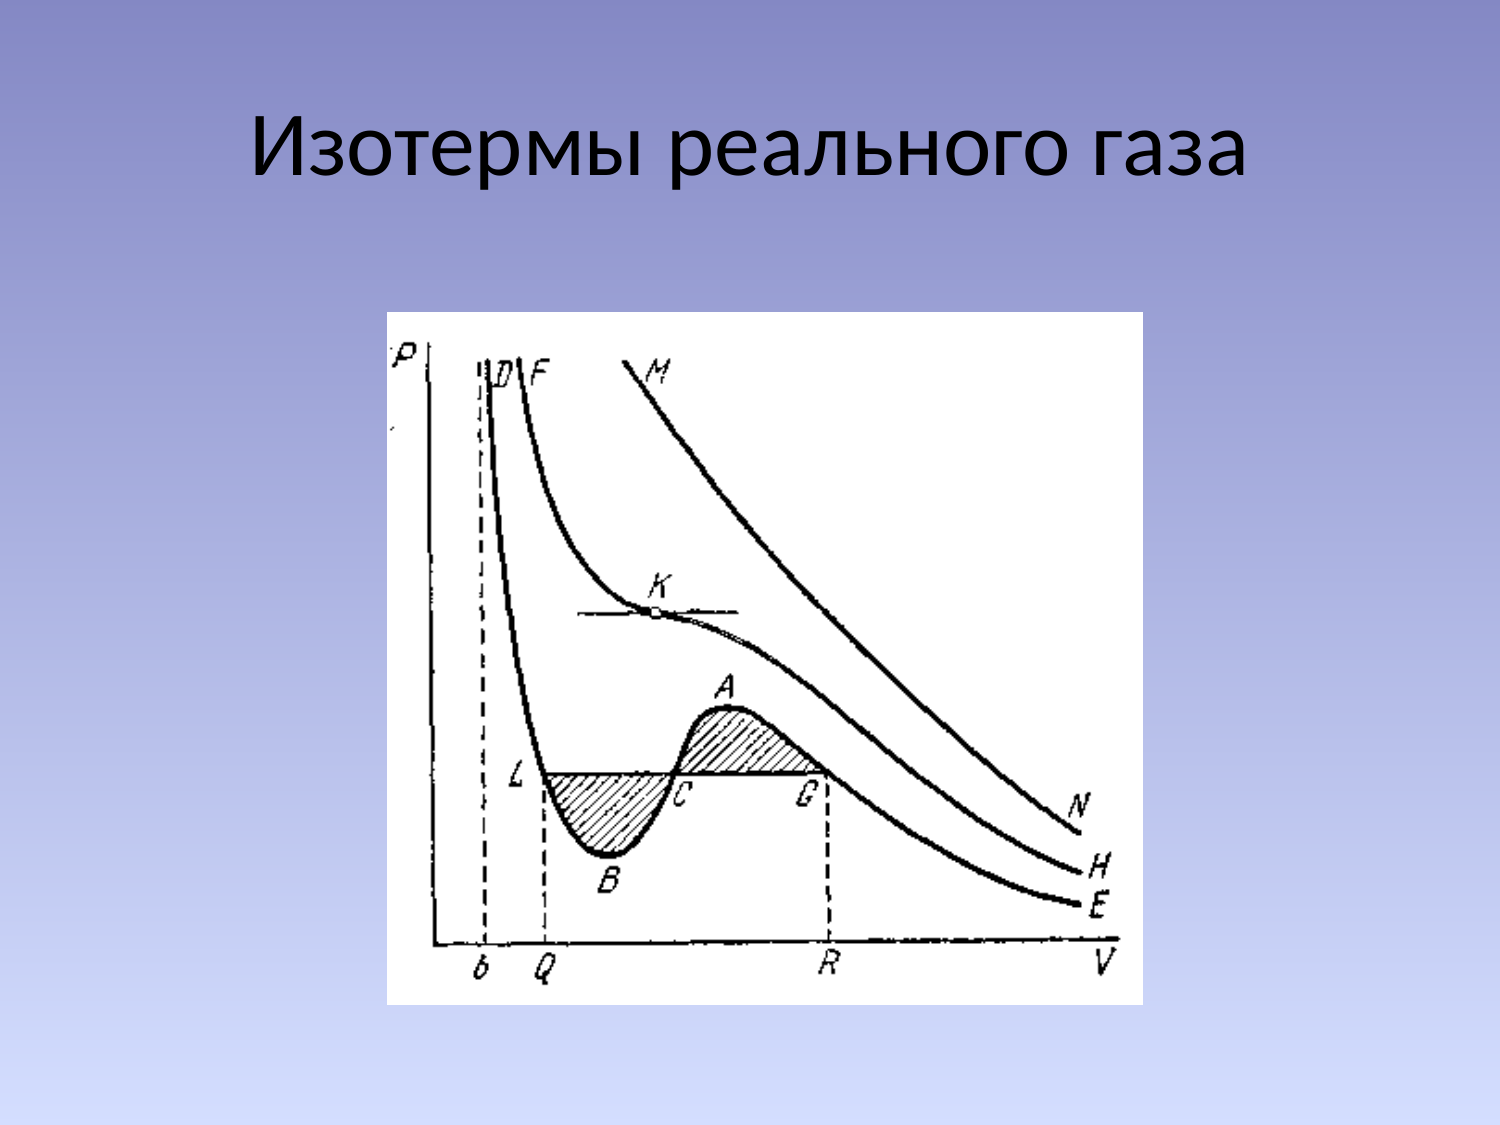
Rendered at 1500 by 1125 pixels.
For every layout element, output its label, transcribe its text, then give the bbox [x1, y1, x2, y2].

picture [387, 312, 1143, 1005]
title Изотермы реального газа [75, 45, 1425, 233]
